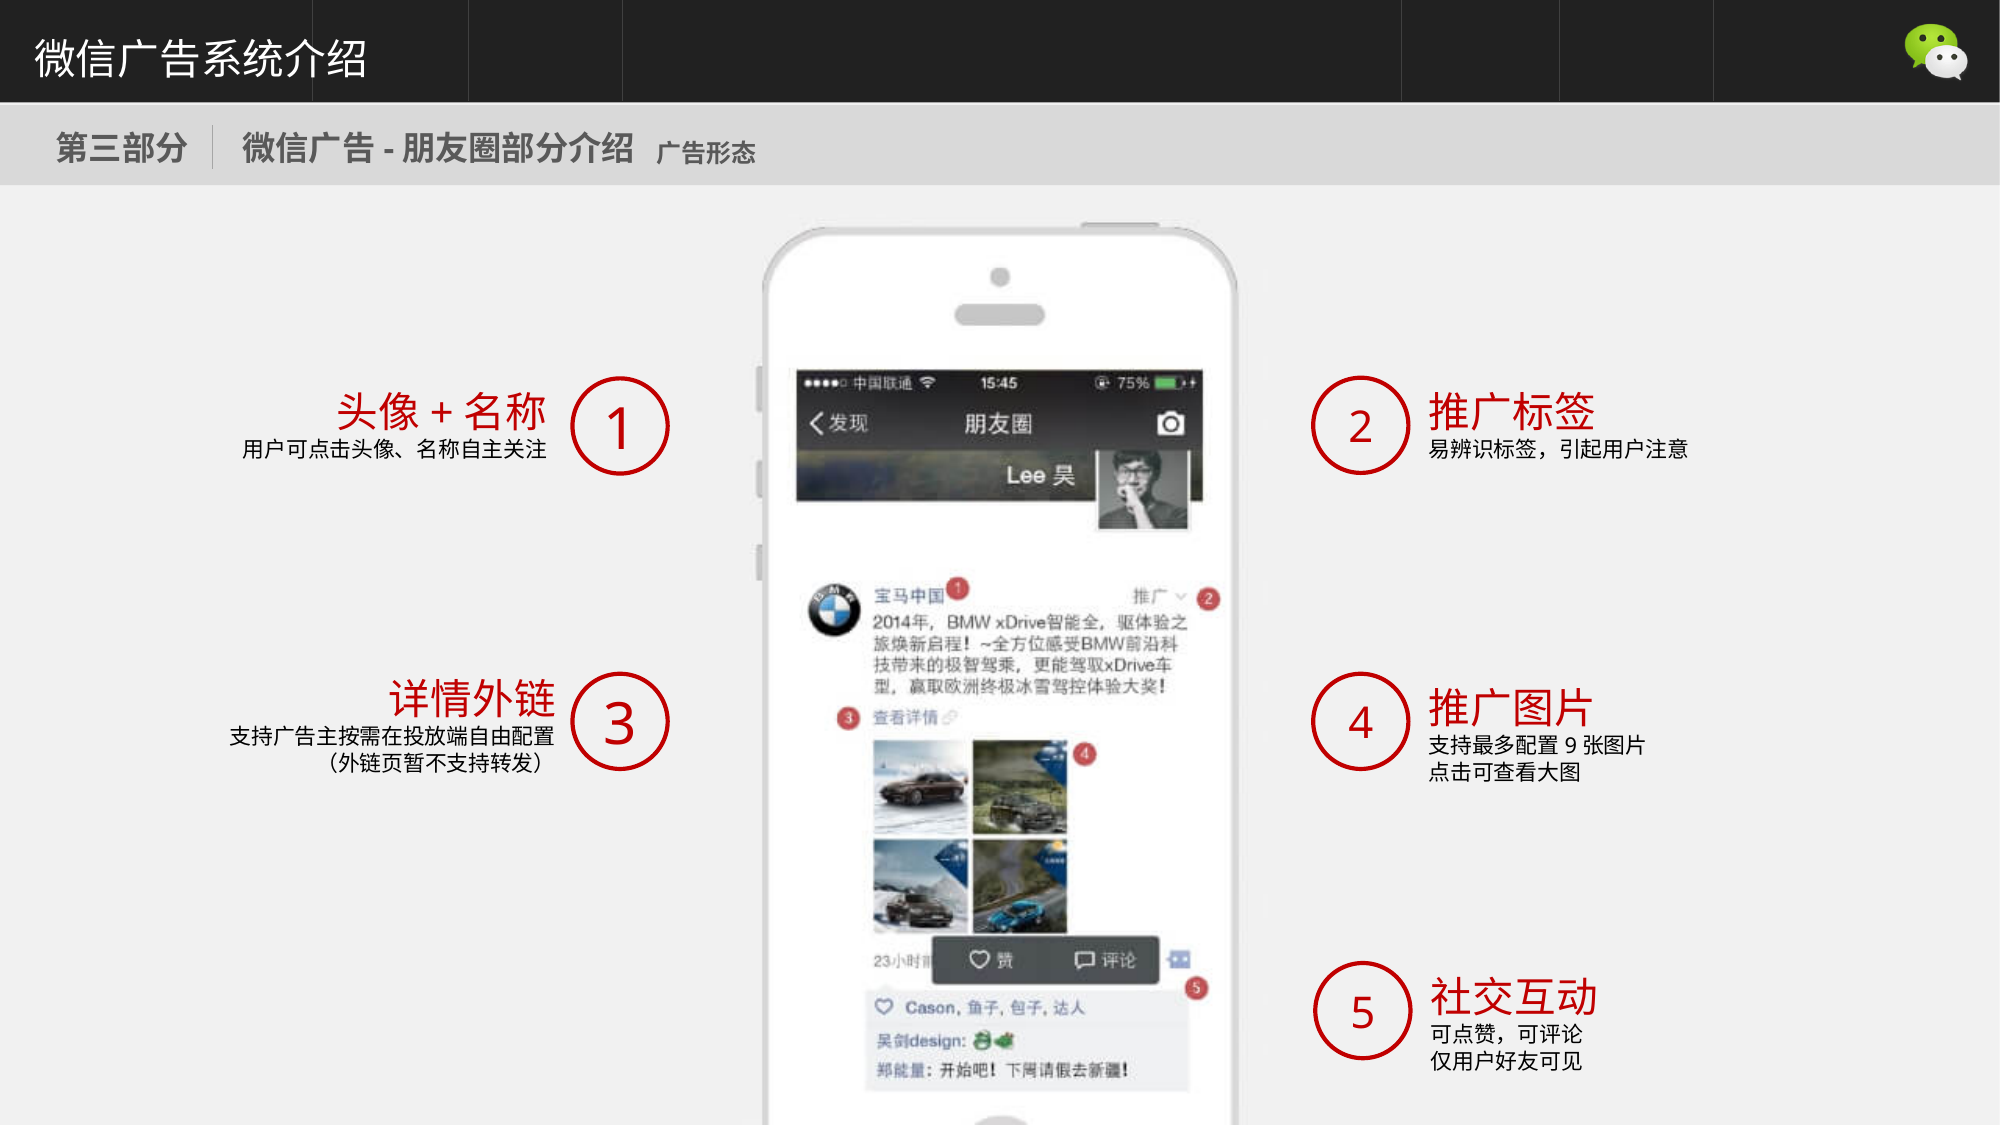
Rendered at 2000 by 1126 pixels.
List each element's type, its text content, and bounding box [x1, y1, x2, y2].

text_box 头像+名称 用户可点击头像、名称自主关注 [160, 378, 563, 470]
text_box 推广图片 支持最多配置9张图片 点击可查看大图 [1414, 674, 1816, 792]
text_box 4 [1311, 671, 1411, 772]
list 微信广告系统介绍 [19, 19, 882, 98]
text_box 推广标签 易辨识标签，引起用户注意 [1414, 378, 1816, 470]
text_box 广告形态 [641, 129, 981, 175]
picture [1890, 12, 1980, 97]
list 第三部分 [40, 119, 209, 176]
text_box 5 [1313, 960, 1413, 1061]
text_box 2 [1311, 375, 1411, 476]
text_box 3 [570, 671, 670, 772]
title 微信广告-朋友圈部分介绍 [227, 119, 693, 176]
text_box 社交互动 可点赞，可评论 仅用户好友可见 [1416, 963, 1818, 1081]
text_box 详情外链 支持广告主按需在投放端自由配置 （外链页暂不支持转发） [168, 665, 571, 783]
picture [741, 214, 1269, 1126]
text_box 1 [570, 376, 670, 476]
